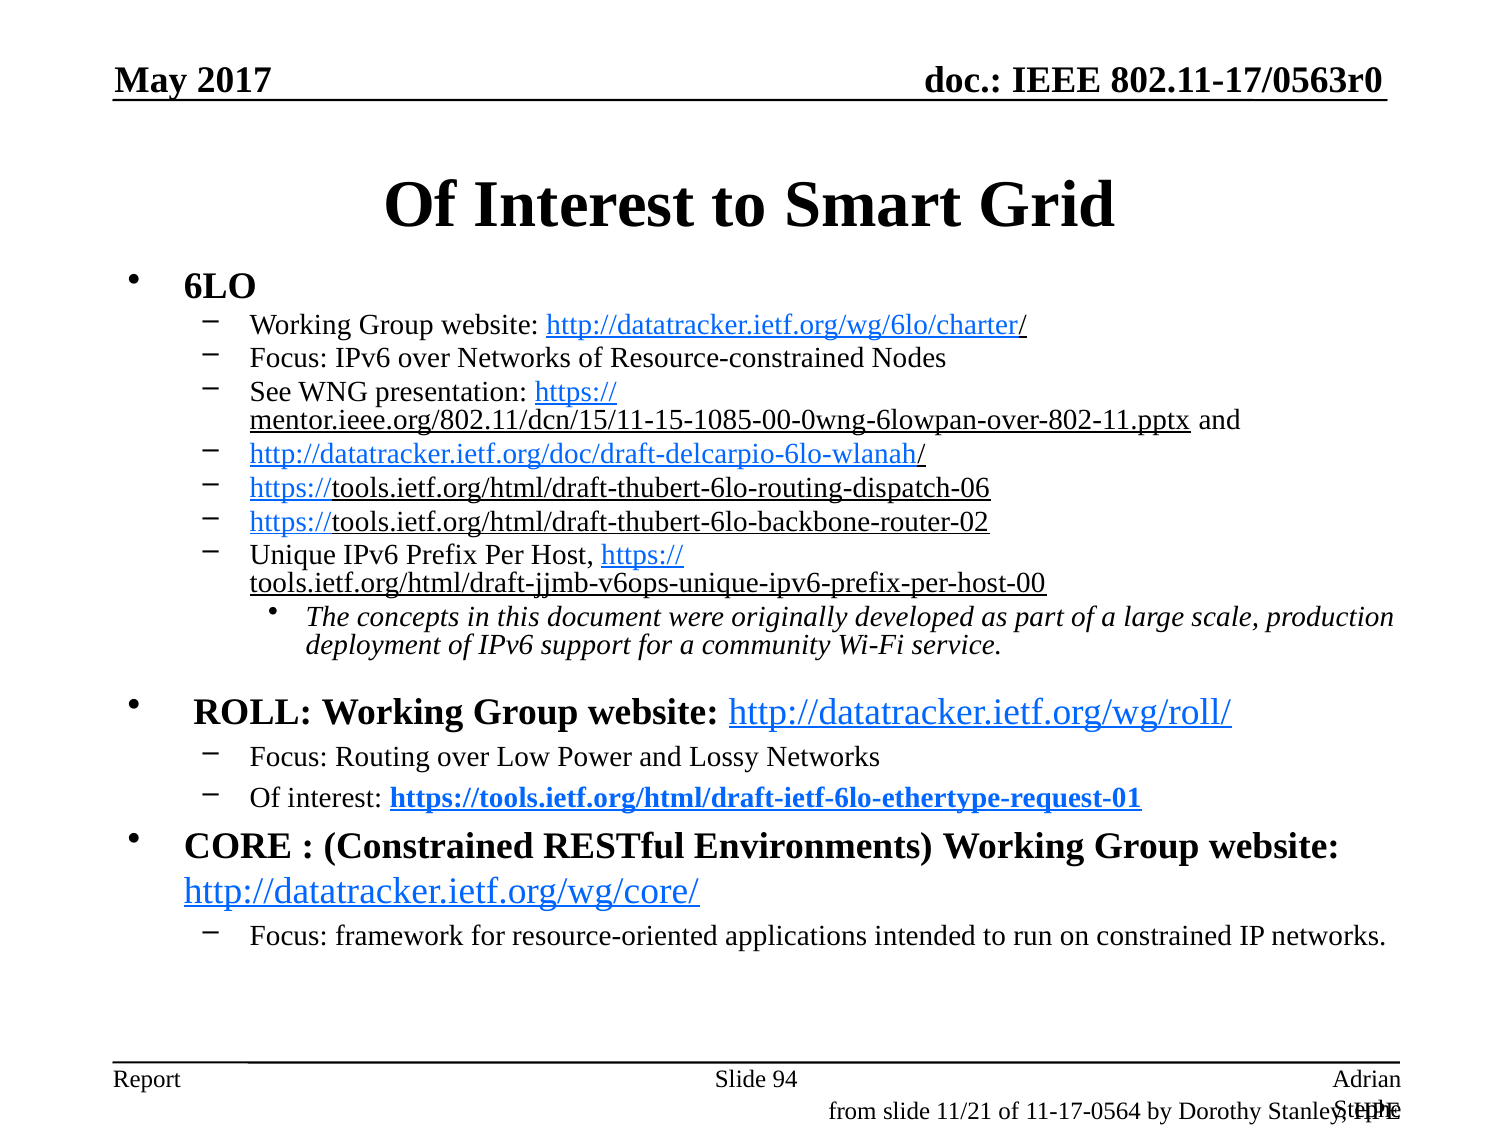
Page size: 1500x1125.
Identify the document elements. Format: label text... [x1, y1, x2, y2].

slide_number Slide 94 [711, 1061, 801, 1087]
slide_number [114, 54, 374, 101]
list 6LO Working Group website: http://datatracker.ietf.org/wg/6lo/charter/ Focus: IPv6 over Networks of Resource-constrained Nodes See WNG presentation: https://mentor.ieee.org/802.11/dcn/15/11-15-1085-00-0wng-6lowpan-over-802-11.pptx and http://datatracker.ietf.org/doc/draft-delcarpio-6lo-wlanah/ https://tools.ietf.org/html/draft-thubert-6lo-routing-dispatch-06 https://tools.ietf.org/html/draft-thubert-6lo-backbone-router-02 Unique IPv6 Prefix Per Host, https://tools.ietf.org/html/draft-jjmb-v6ops-unique-ipv6-prefix-per-host-00 The concepts in this document were originally developed as part of a large scale, production deployment of IPv6 support for a community Wi-Fi service. ROLL: Working Group website: http://datatracker.ietf.org/wg/roll/ Focus: Routing over Low Power and Lossy Networks Of interest: https://tools.ietf.org/html/draft-ietf-6lo-ethertype-request-01 CORE : (Constrained RESTful Environments) Working Group website: http://datatracker.ietf.org/wg/core/ Focus: framework for resource-oriented applications intended to run on constrained IP networks. [112, 262, 1425, 1038]
title Of Interest to Smart Grid [112, 112, 1388, 262]
footer Adrian Stephens, Intel Corporation [1324, 1061, 1402, 1087]
text_box from slide 11/21 of 11-17-0564 by Dorothy Stanley, HPE [343, 1087, 1417, 1125]
